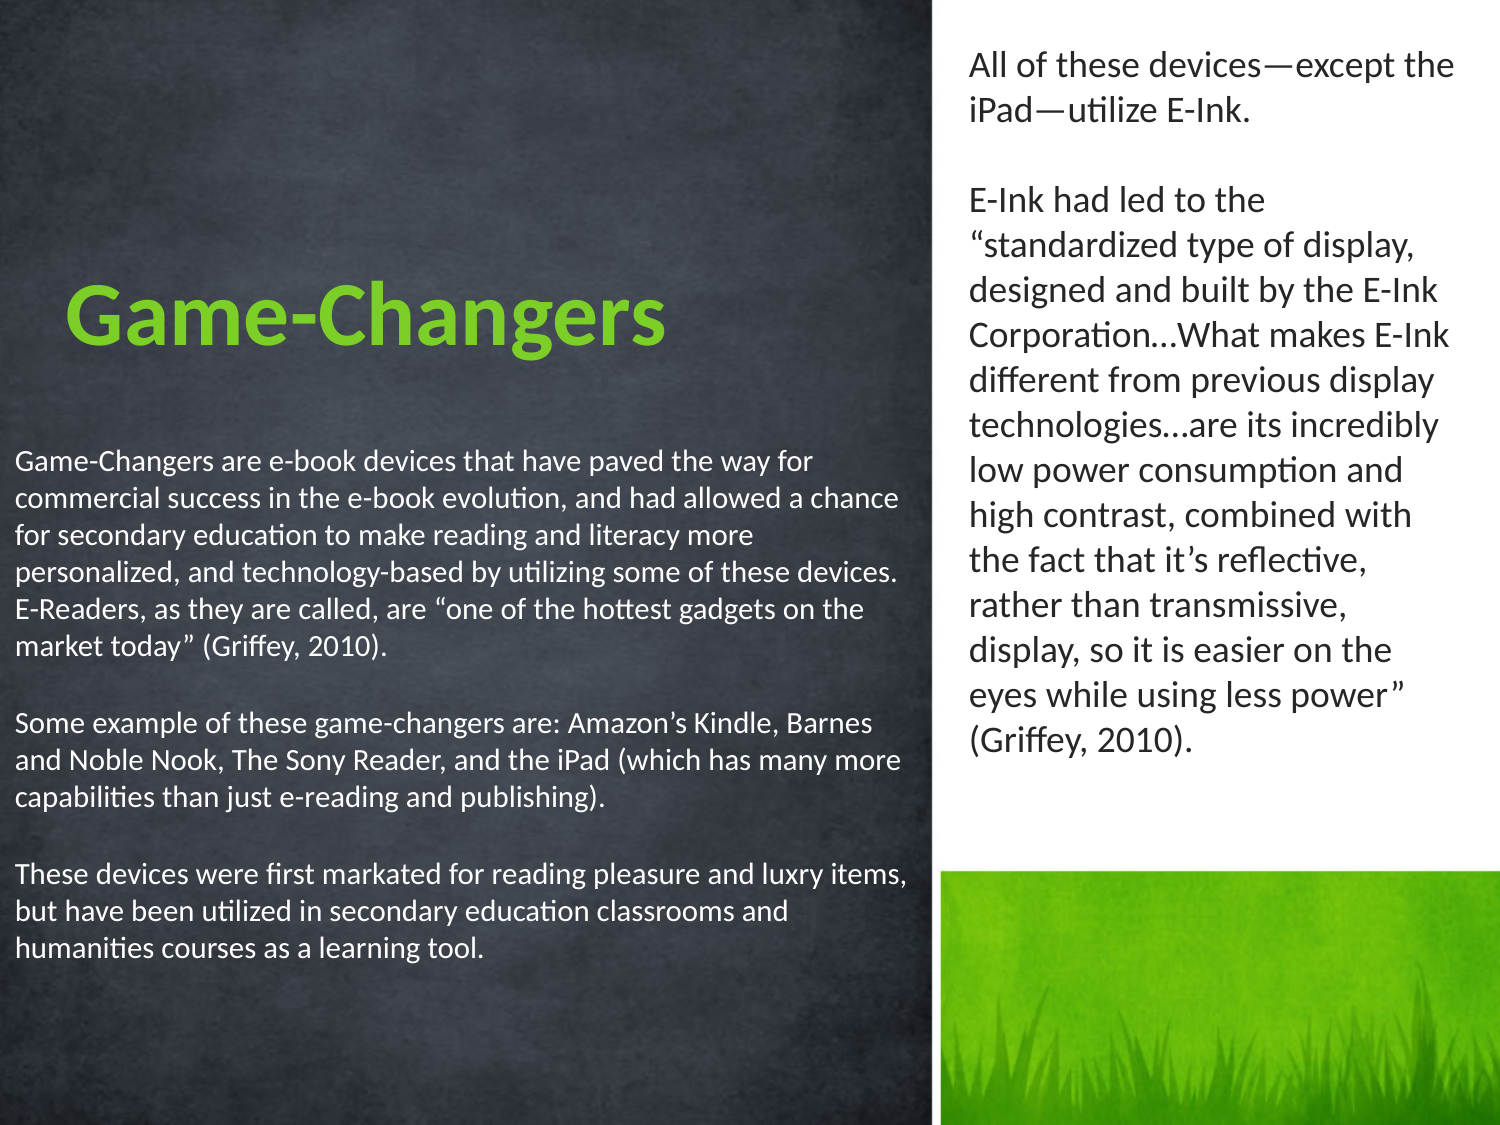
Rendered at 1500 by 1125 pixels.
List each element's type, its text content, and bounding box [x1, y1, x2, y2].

picture [0, 0, 1500, 1125]
text_box Game-Changers [50, 32, 814, 371]
text_box Game-Changers are e-book devices that have paved the way for commercial success in the e-book evolution, and had allowed a chance for secondary education to make reading and literacy more personalized, and technology-based by utilizing some of these devices. E-Readers, as they are called, are “one of the hottest gadgets on the market today” (Griffey, 2010). Some example of these game-changers are: Amazon’s Kindle, Barnes and Noble Nook, The Sony Reader, and the iPad (which has many more capabilities than just e-reading and publishing). These devices were first markated for reading pleasure and luxry items, but have been utilized in secondary education classrooms and humanities courses as a learning tool. [0, 432, 934, 973]
text_box All of these devices—except the iPad—utilize E-Ink. E-Ink had led to the “standardized type of display, designed and built by the E-Ink Corporation…What makes E-Ink different from previous display technologies…are its incredibly low power consumption and high contrast, combined with the fact that it’s reflective, rather than transmissive, display, so it is easier on the eyes while using less power” (Griffey, 2010). [954, 32, 1482, 768]
